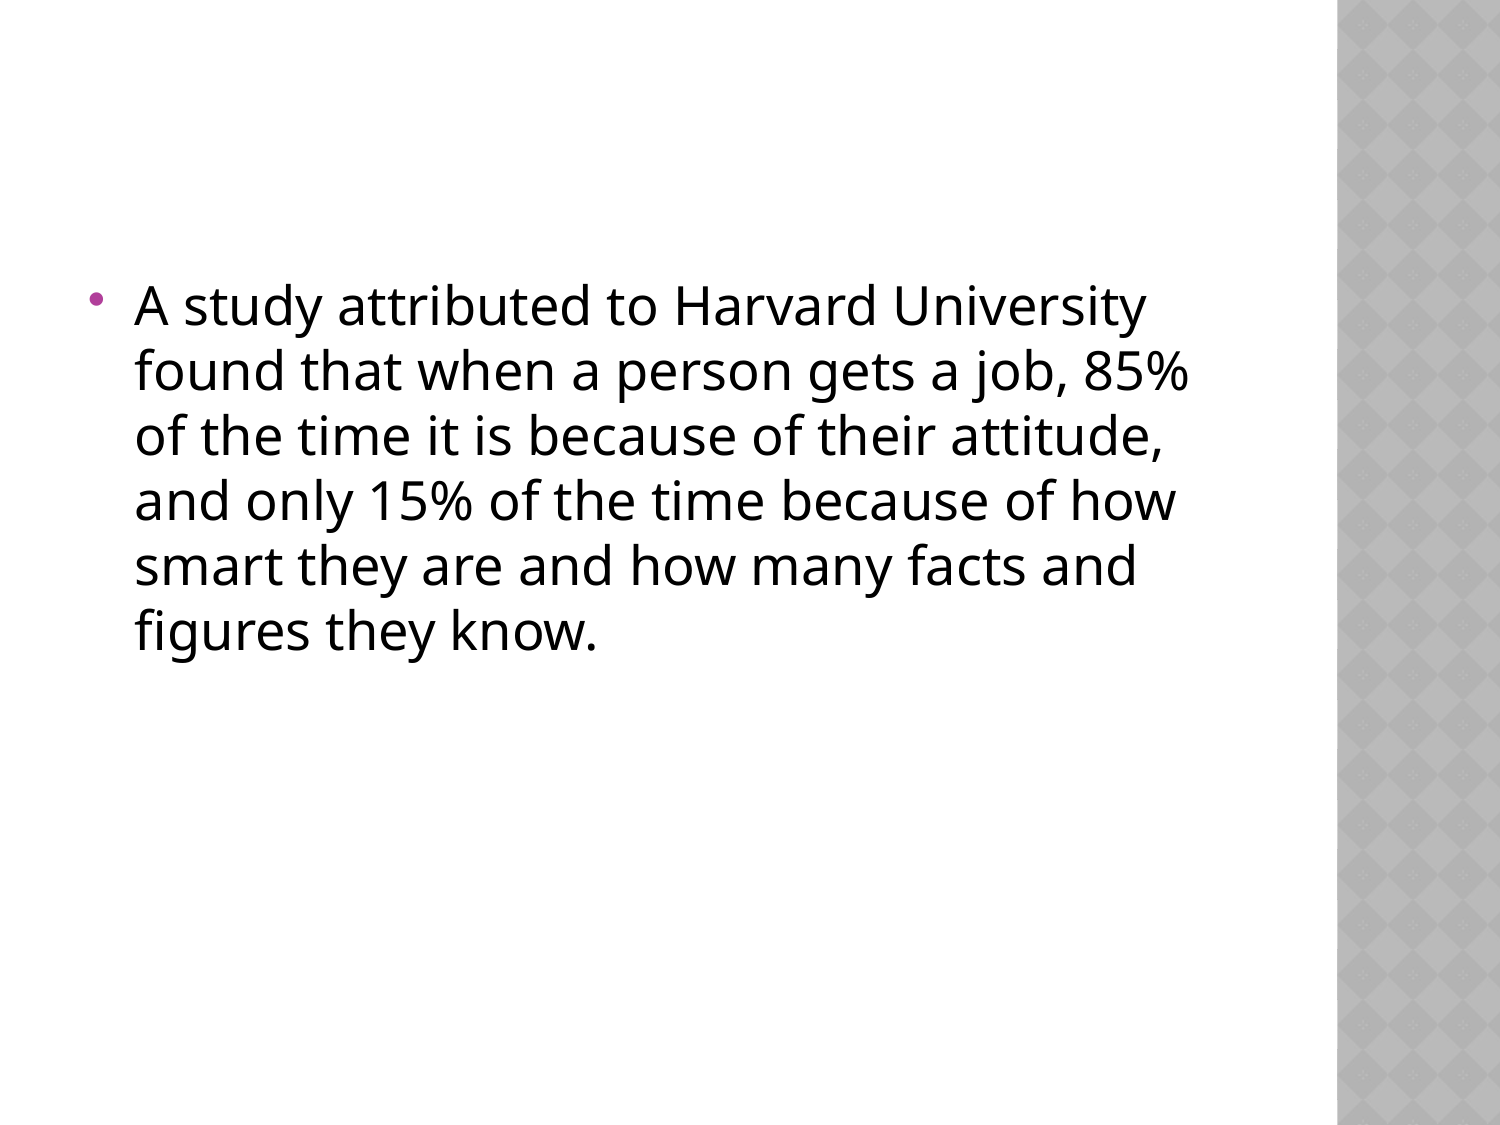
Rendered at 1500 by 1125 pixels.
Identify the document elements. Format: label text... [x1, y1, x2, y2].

list A study attributed to Harvard University found that when a person gets a job, 85% of the time it is because of their attitude, and only 15% of the time because of how smart they are and how many facts and figures they know. [75, 264, 1263, 1059]
